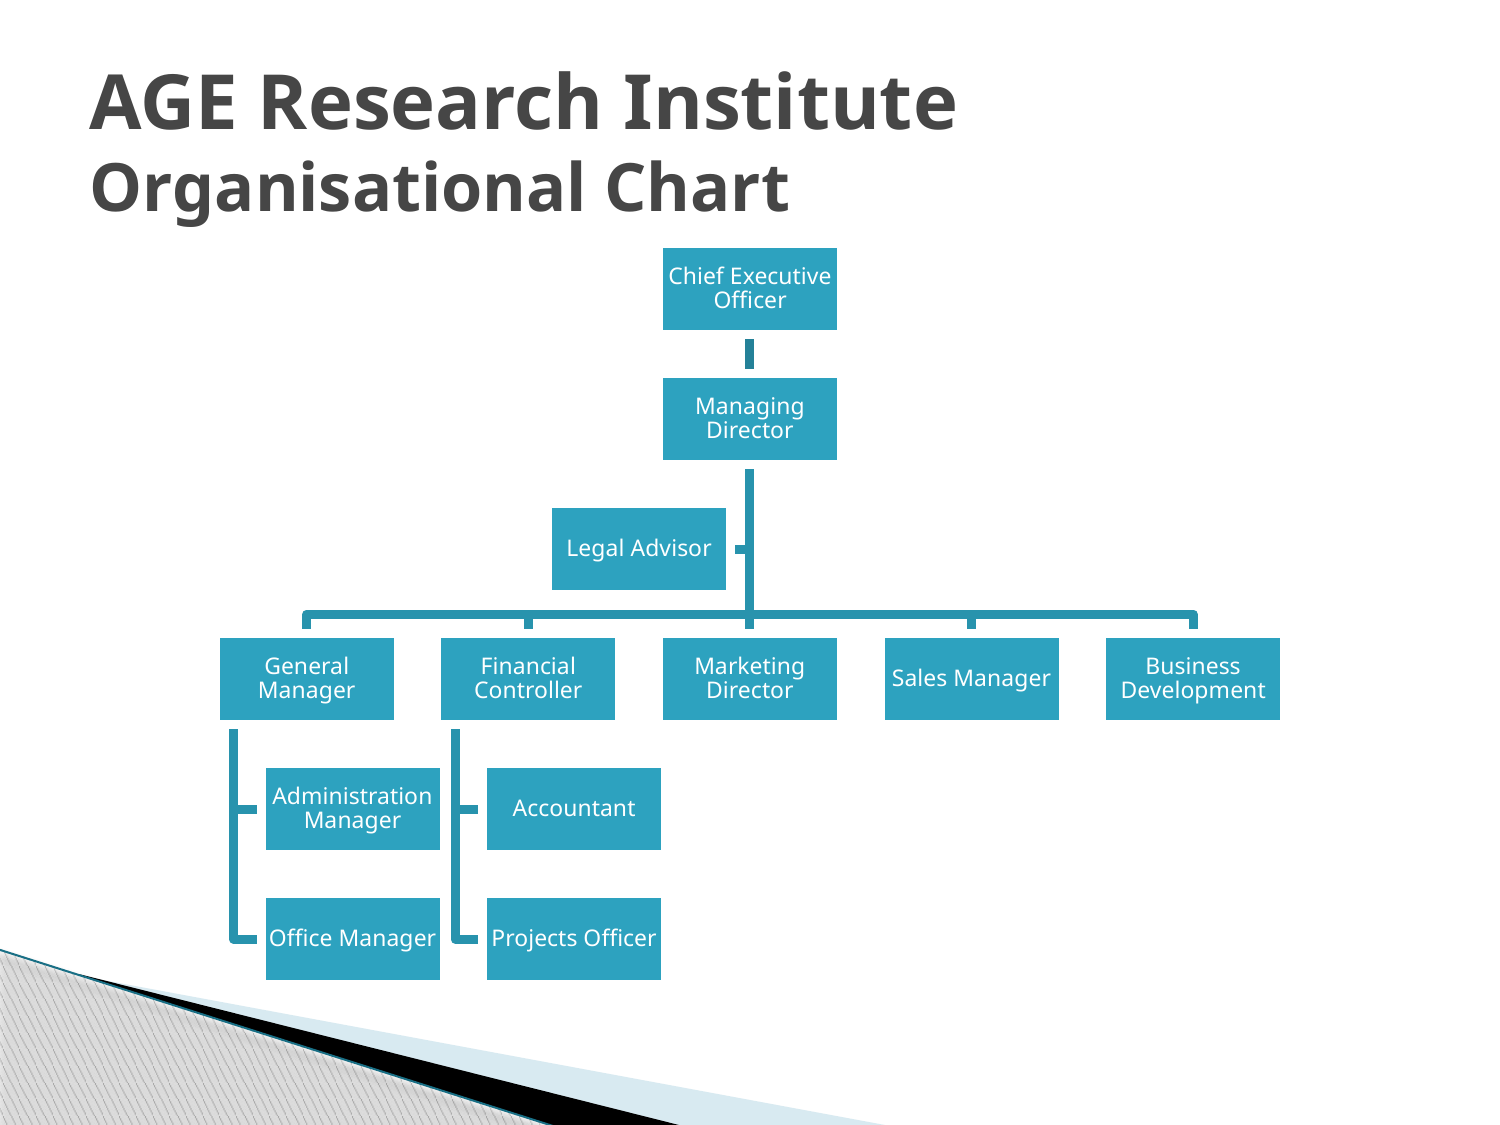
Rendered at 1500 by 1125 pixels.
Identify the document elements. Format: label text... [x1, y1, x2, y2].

title AGE Research Institute Organisational Chart [75, 45, 1425, 233]
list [74, 242, 1426, 986]
